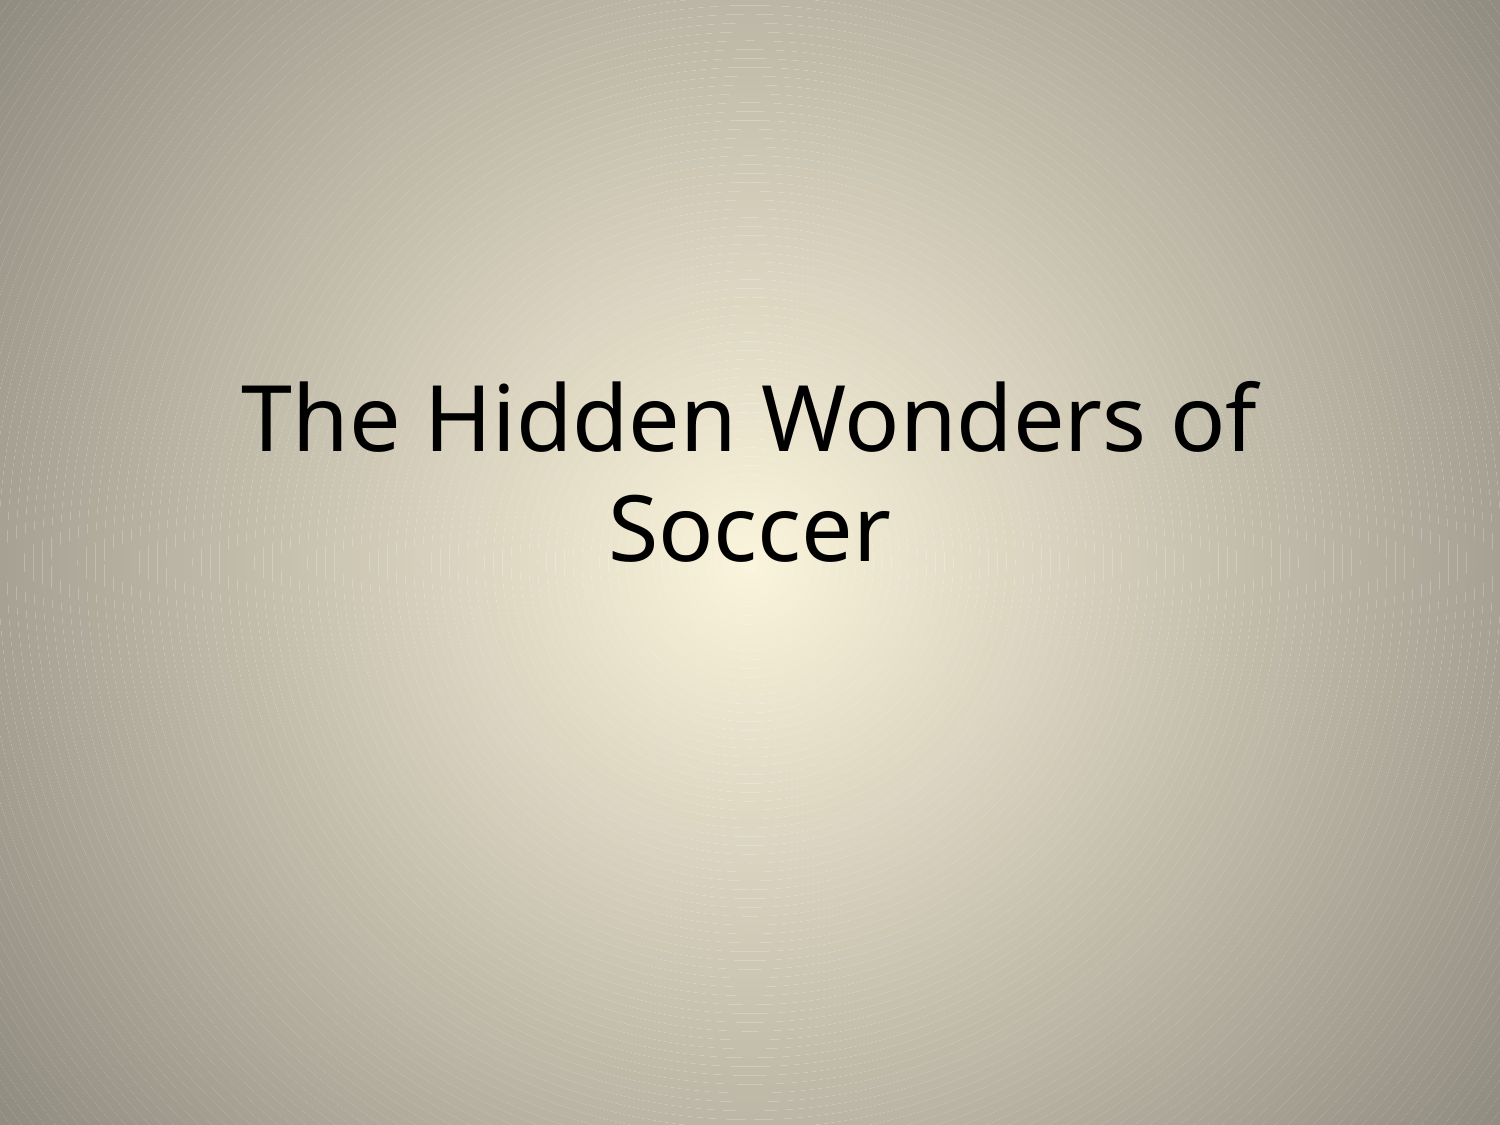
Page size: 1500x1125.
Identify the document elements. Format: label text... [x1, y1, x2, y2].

title The Hidden Wonders of Soccer [112, 349, 1388, 591]
